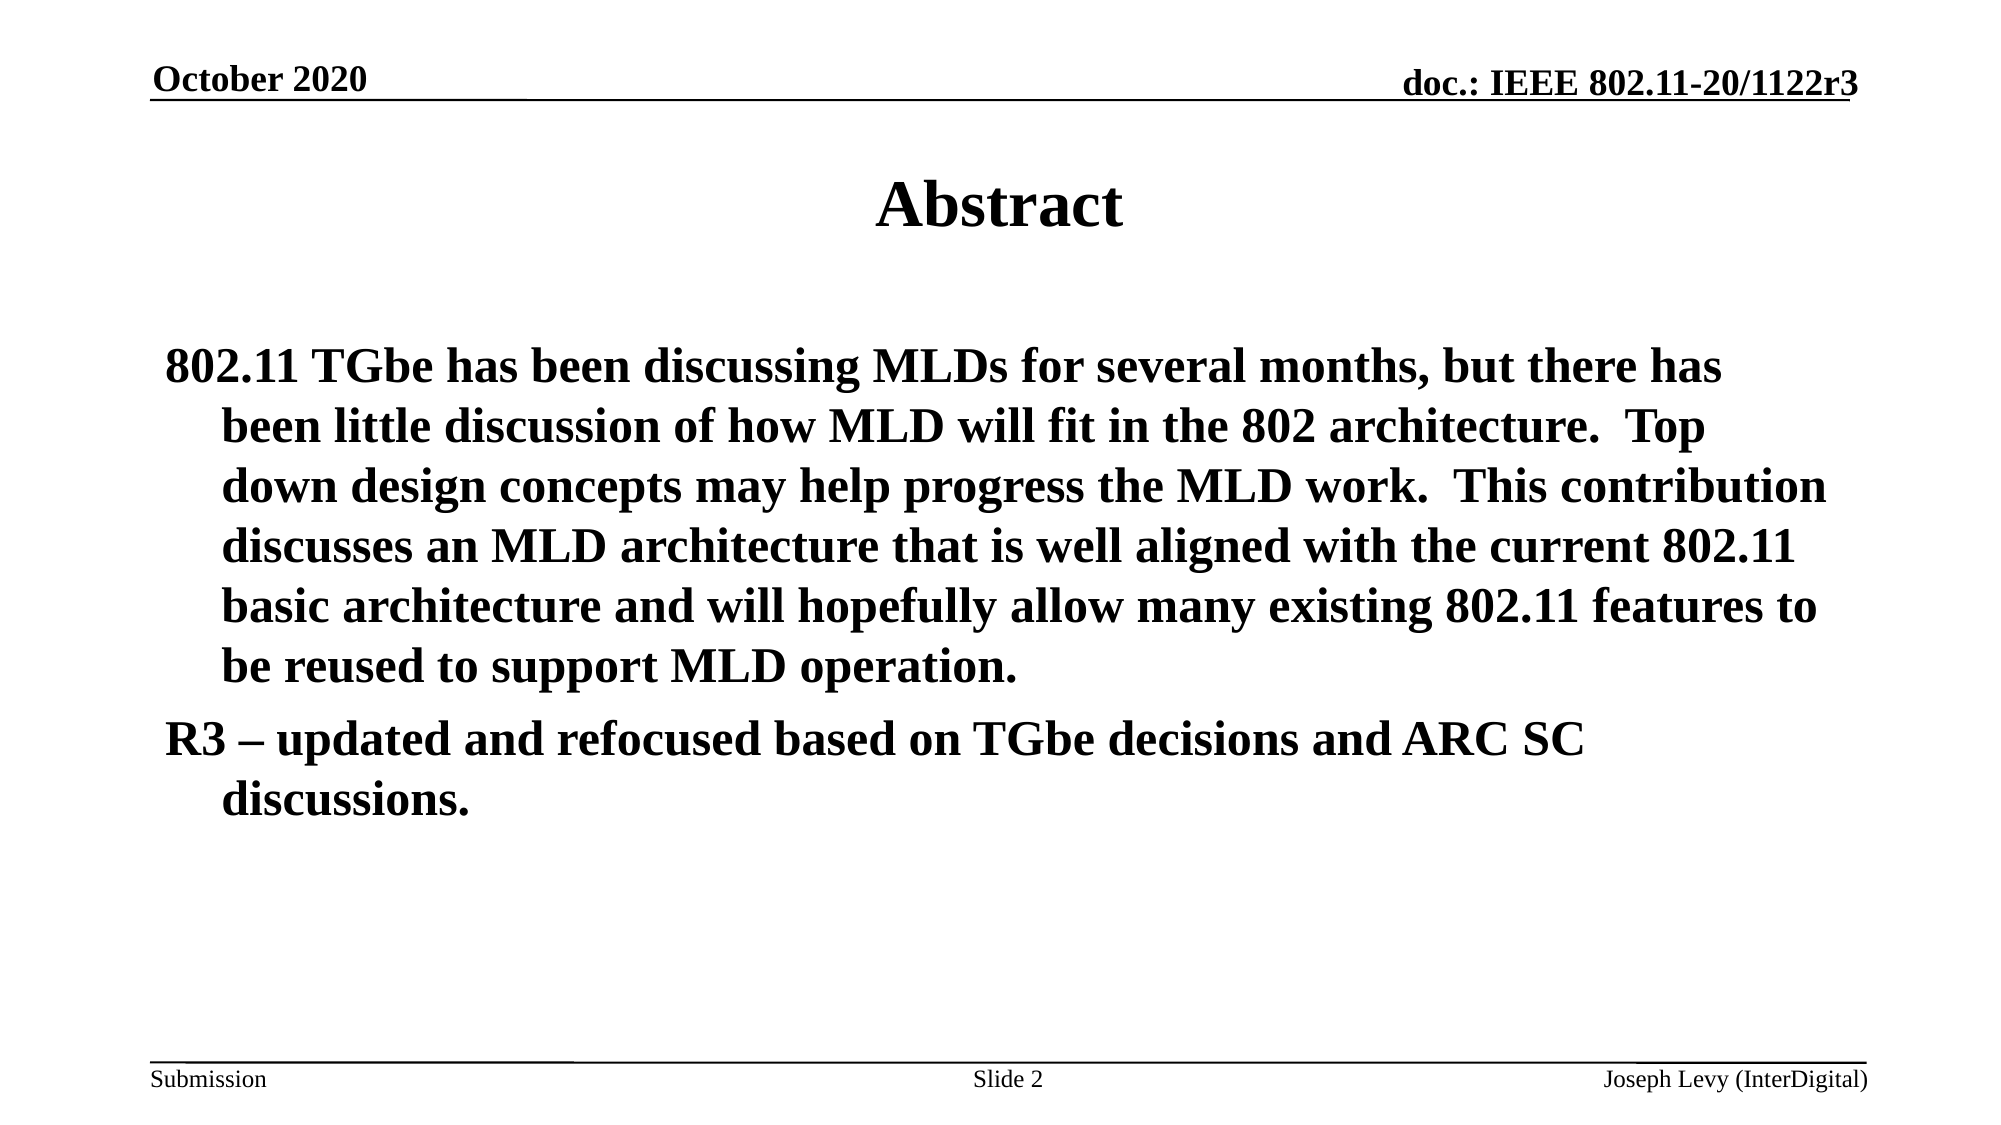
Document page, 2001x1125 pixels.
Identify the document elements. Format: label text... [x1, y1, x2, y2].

title Abstract [149, 112, 1850, 288]
slide_number Slide 2 [950, 1061, 1067, 1123]
footer Joseph Levy (InterDigital) [1171, 1061, 1869, 1093]
list 802.11 TGbe has been discussing MLDs for several months, but there has been little discussion of how MLD will fit in the 802 architecture. Top down design concepts may help progress the MLD work. This contribution discusses an MLD architecture that is well aligned with the current 802.11 basic architecture and will hopefully allow many existing 802.11 features to be reused to support MLD operation. R3 – updated and refocused based on TGbe decisions and ARC SC discussions. [149, 324, 1850, 1000]
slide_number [152, 54, 563, 100]
